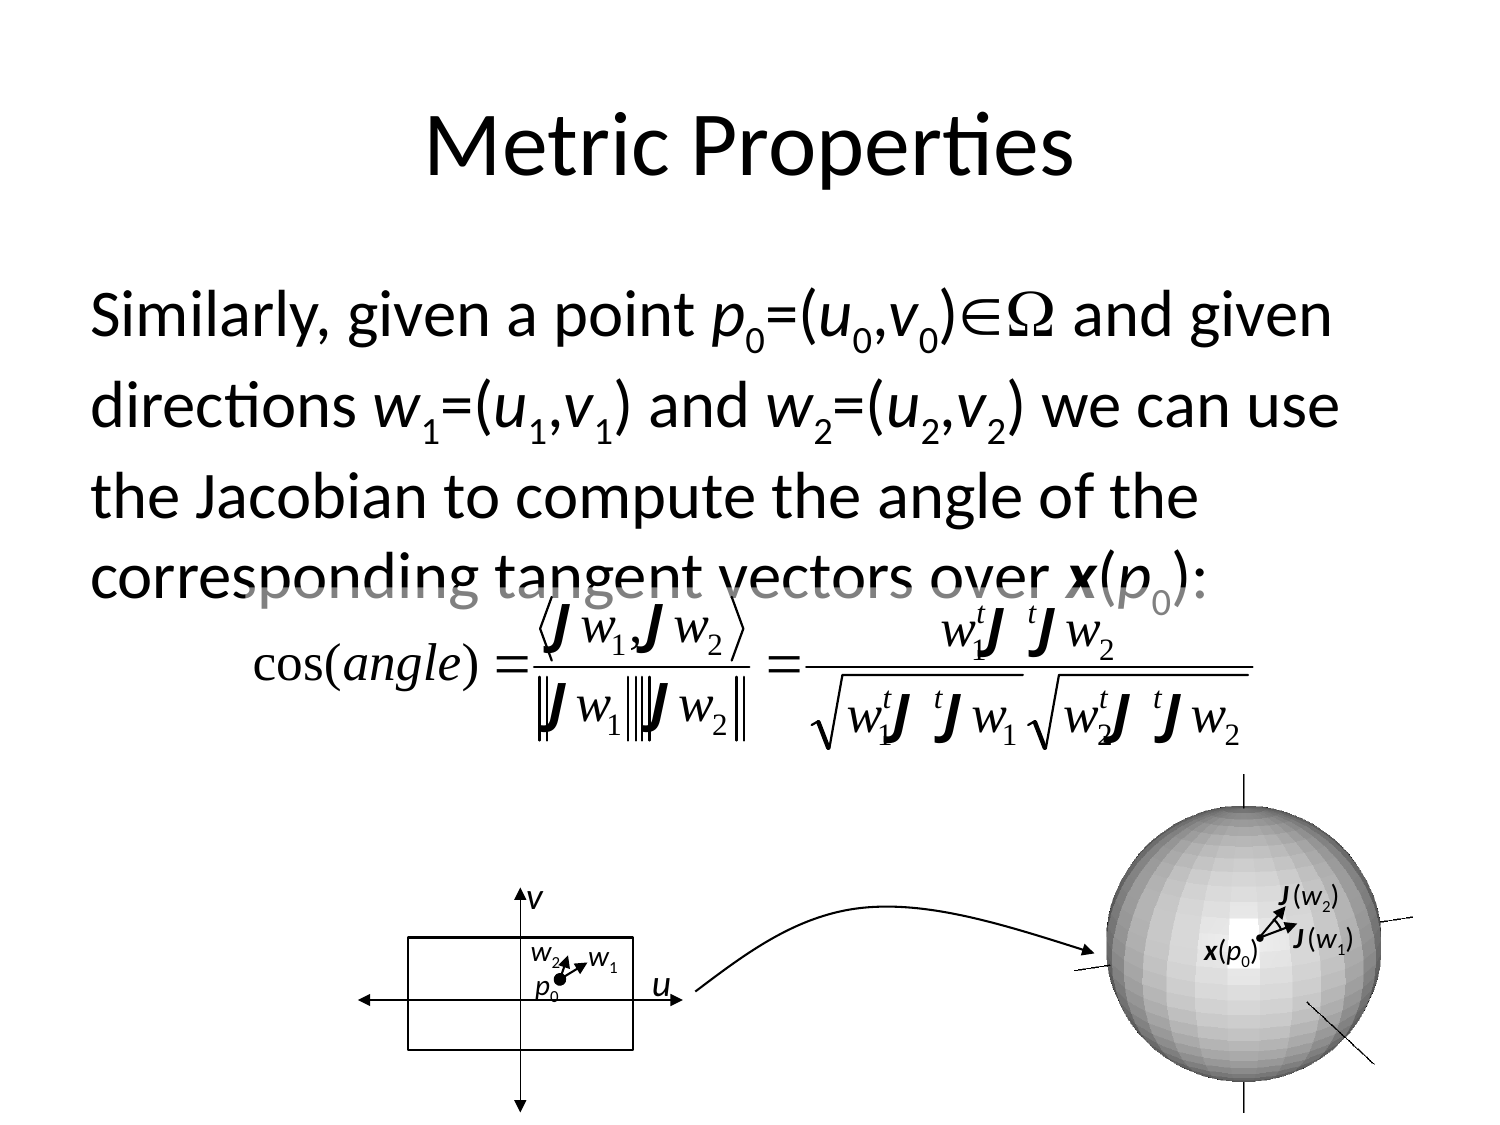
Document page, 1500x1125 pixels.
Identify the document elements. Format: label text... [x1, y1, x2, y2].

text_box [524, 1009, 635, 1052]
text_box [406, 1001, 520, 1052]
picture [1074, 774, 1413, 1113]
text_box v [511, 864, 558, 925]
text_box u [637, 951, 687, 1012]
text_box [1254, 915, 1292, 927]
title Metric Properties [75, 45, 1425, 233]
text_box p0 [524, 979, 574, 999]
text_box [574, 935, 635, 999]
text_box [577, 962, 588, 980]
text_box [406, 1009, 515, 1052]
list Similarly, given a point p0=(u0,v0) and given directions w1=(u1,v1) and w2=(u2,v2) we can use the Jacobian to compute the angle of the corresponding tangent vectors over x(p0): [75, 262, 1425, 1125]
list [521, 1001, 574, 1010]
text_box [244, 587, 1263, 761]
text_box [694, 905, 1069, 993]
text_box [406, 935, 515, 999]
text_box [552, 960, 576, 975]
text_box w1 [576, 929, 633, 984]
text_box p0 [524, 1009, 574, 1014]
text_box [1259, 923, 1298, 938]
text_box w2 [524, 924, 576, 979]
